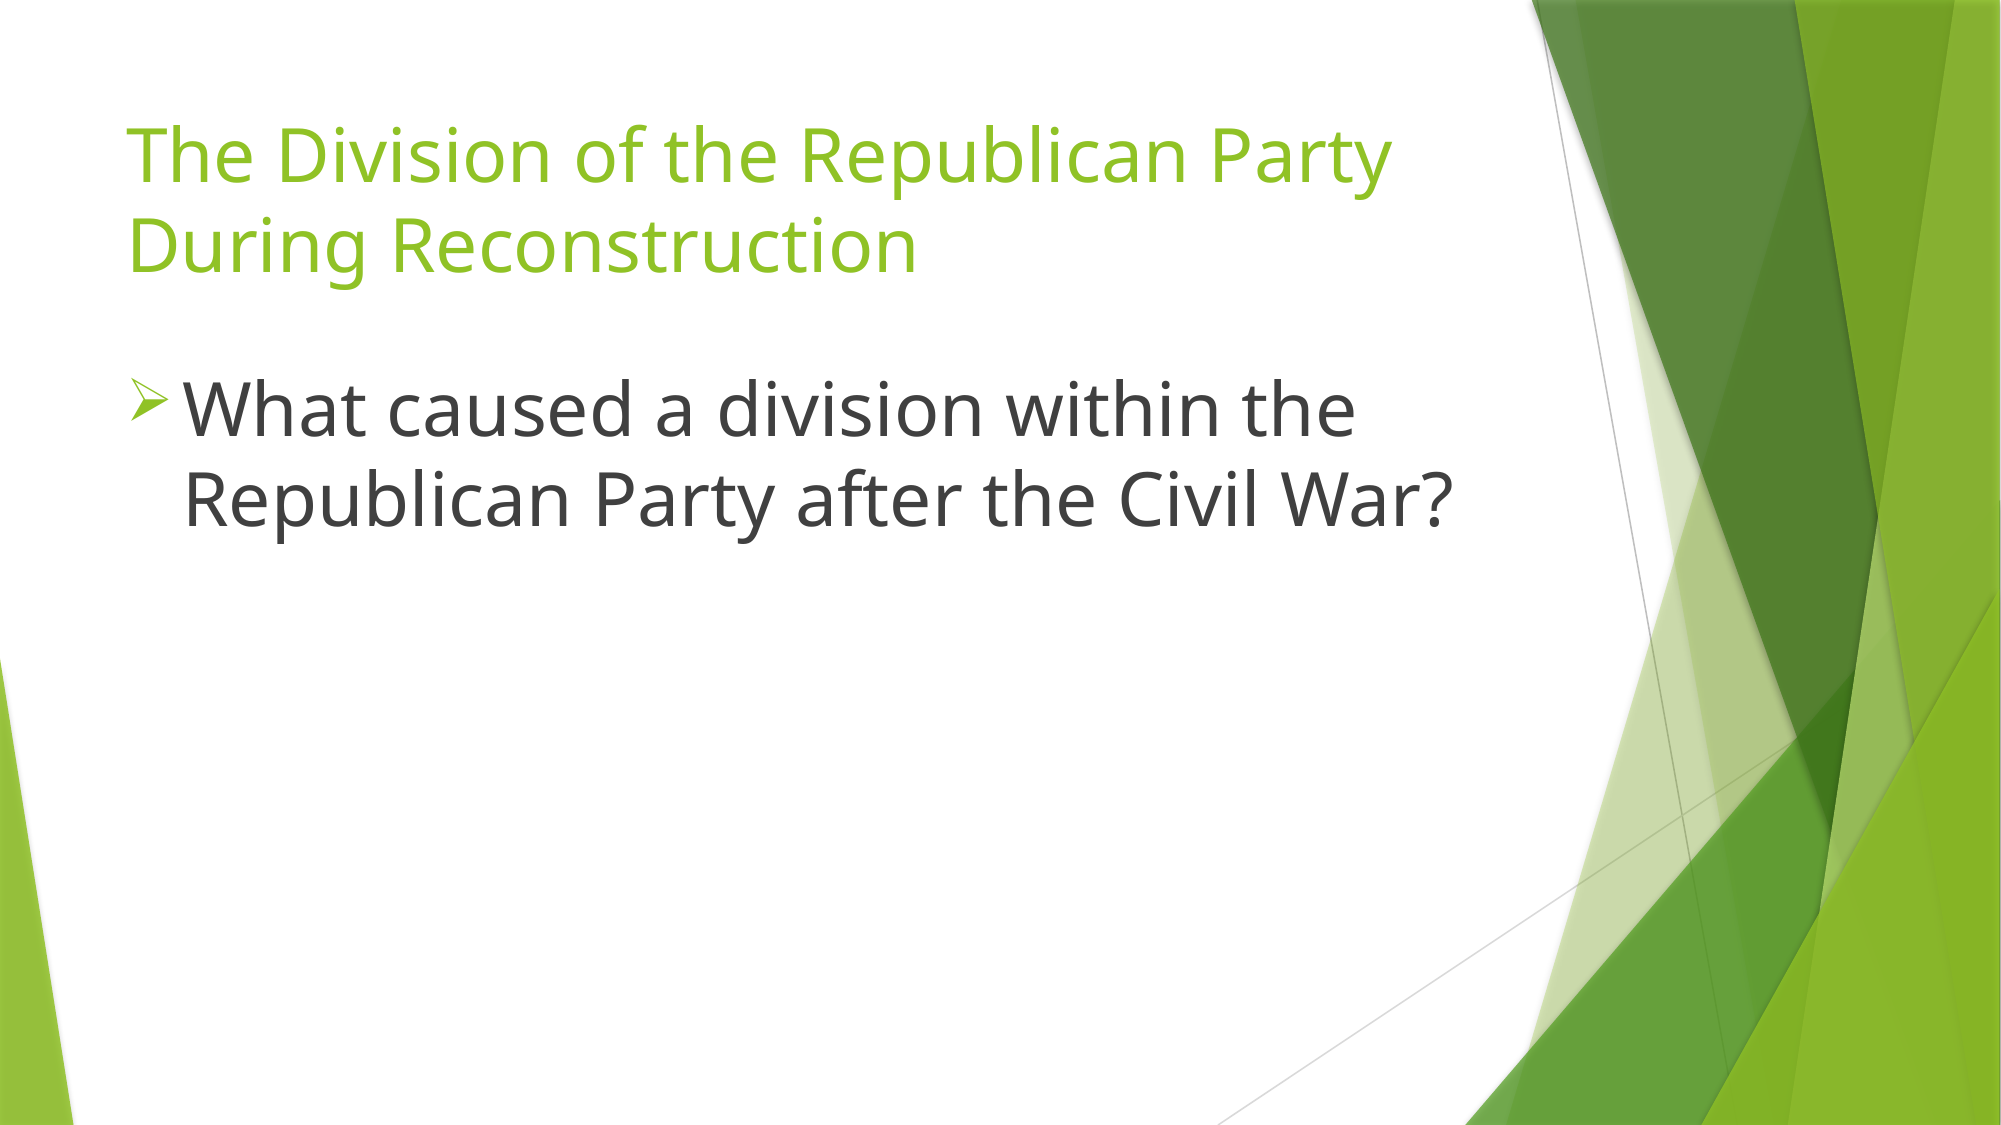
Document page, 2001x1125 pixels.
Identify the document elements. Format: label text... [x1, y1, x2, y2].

title The Division of the Republican Party During Reconstruction [111, 99, 1522, 317]
list What caused a division within the Republican Party after the Civil War? [111, 354, 1522, 992]
